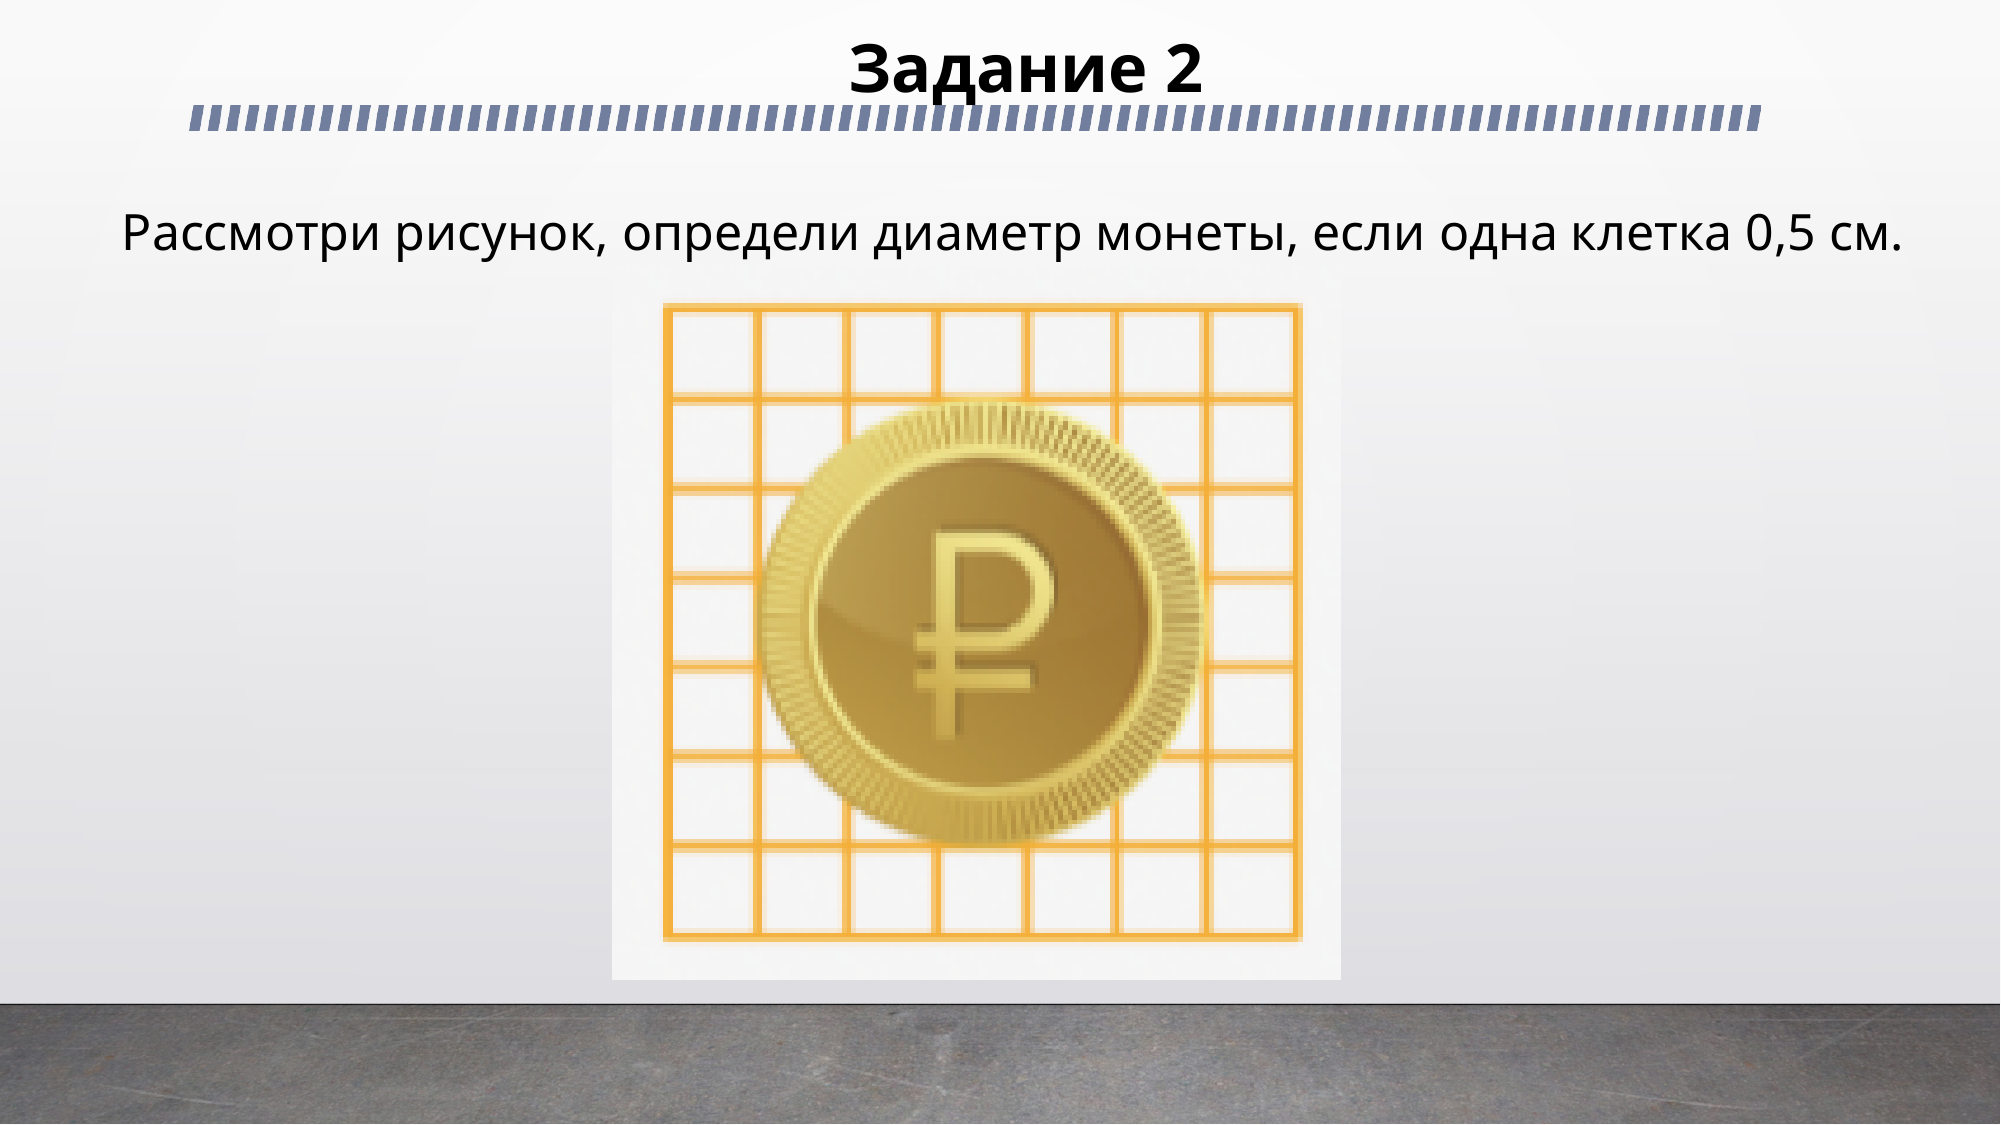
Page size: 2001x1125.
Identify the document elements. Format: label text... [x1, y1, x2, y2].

picture [612, 266, 1341, 980]
text_box Задание 2 [833, 18, 1219, 113]
list Рассмотри рисунок, определи диаметр монеты, если одна клетка 0,5 см. [106, 181, 1946, 722]
picture [0, 1004, 2000, 1124]
